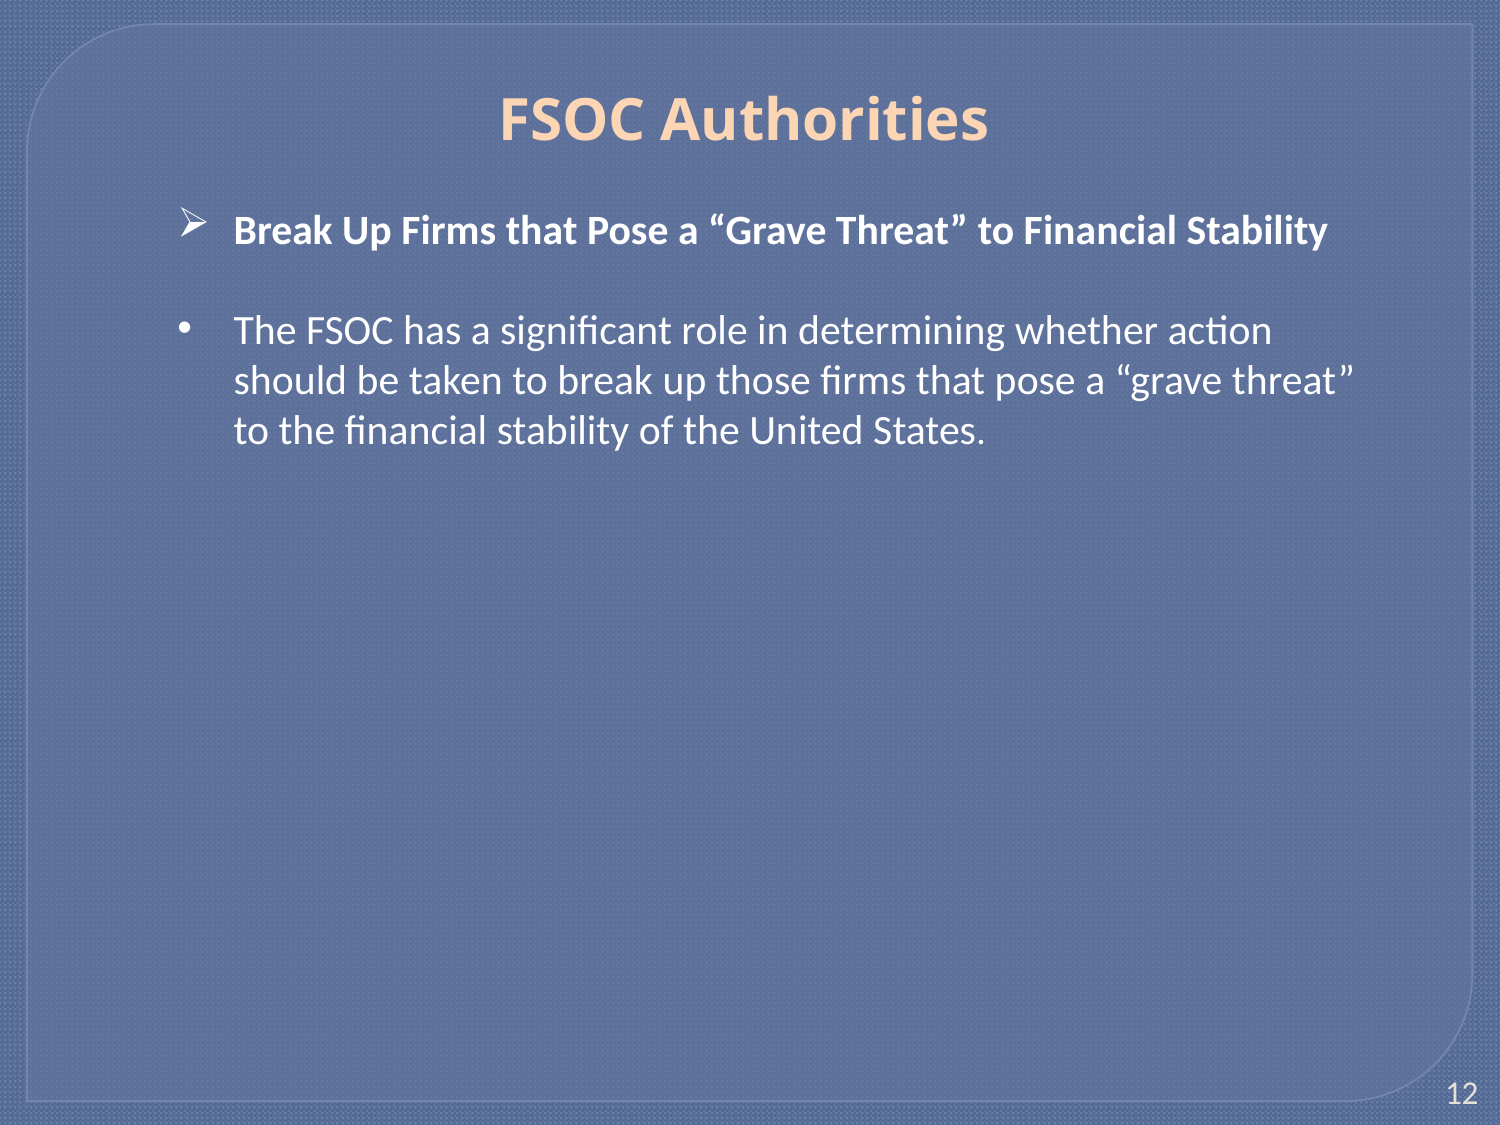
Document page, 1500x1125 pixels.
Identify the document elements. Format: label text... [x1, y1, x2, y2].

slide_number 12 [1417, 1068, 1494, 1114]
text_box FSOC Authorities [137, 75, 1350, 160]
text_box Break Up Firms that Pose a “Grave Threat” to Financial Stability The FSOC has a significant role in determining whether action should be taken to break up those firms that pose a “grave threat” to the financial stability of the United States. [162, 195, 1388, 460]
